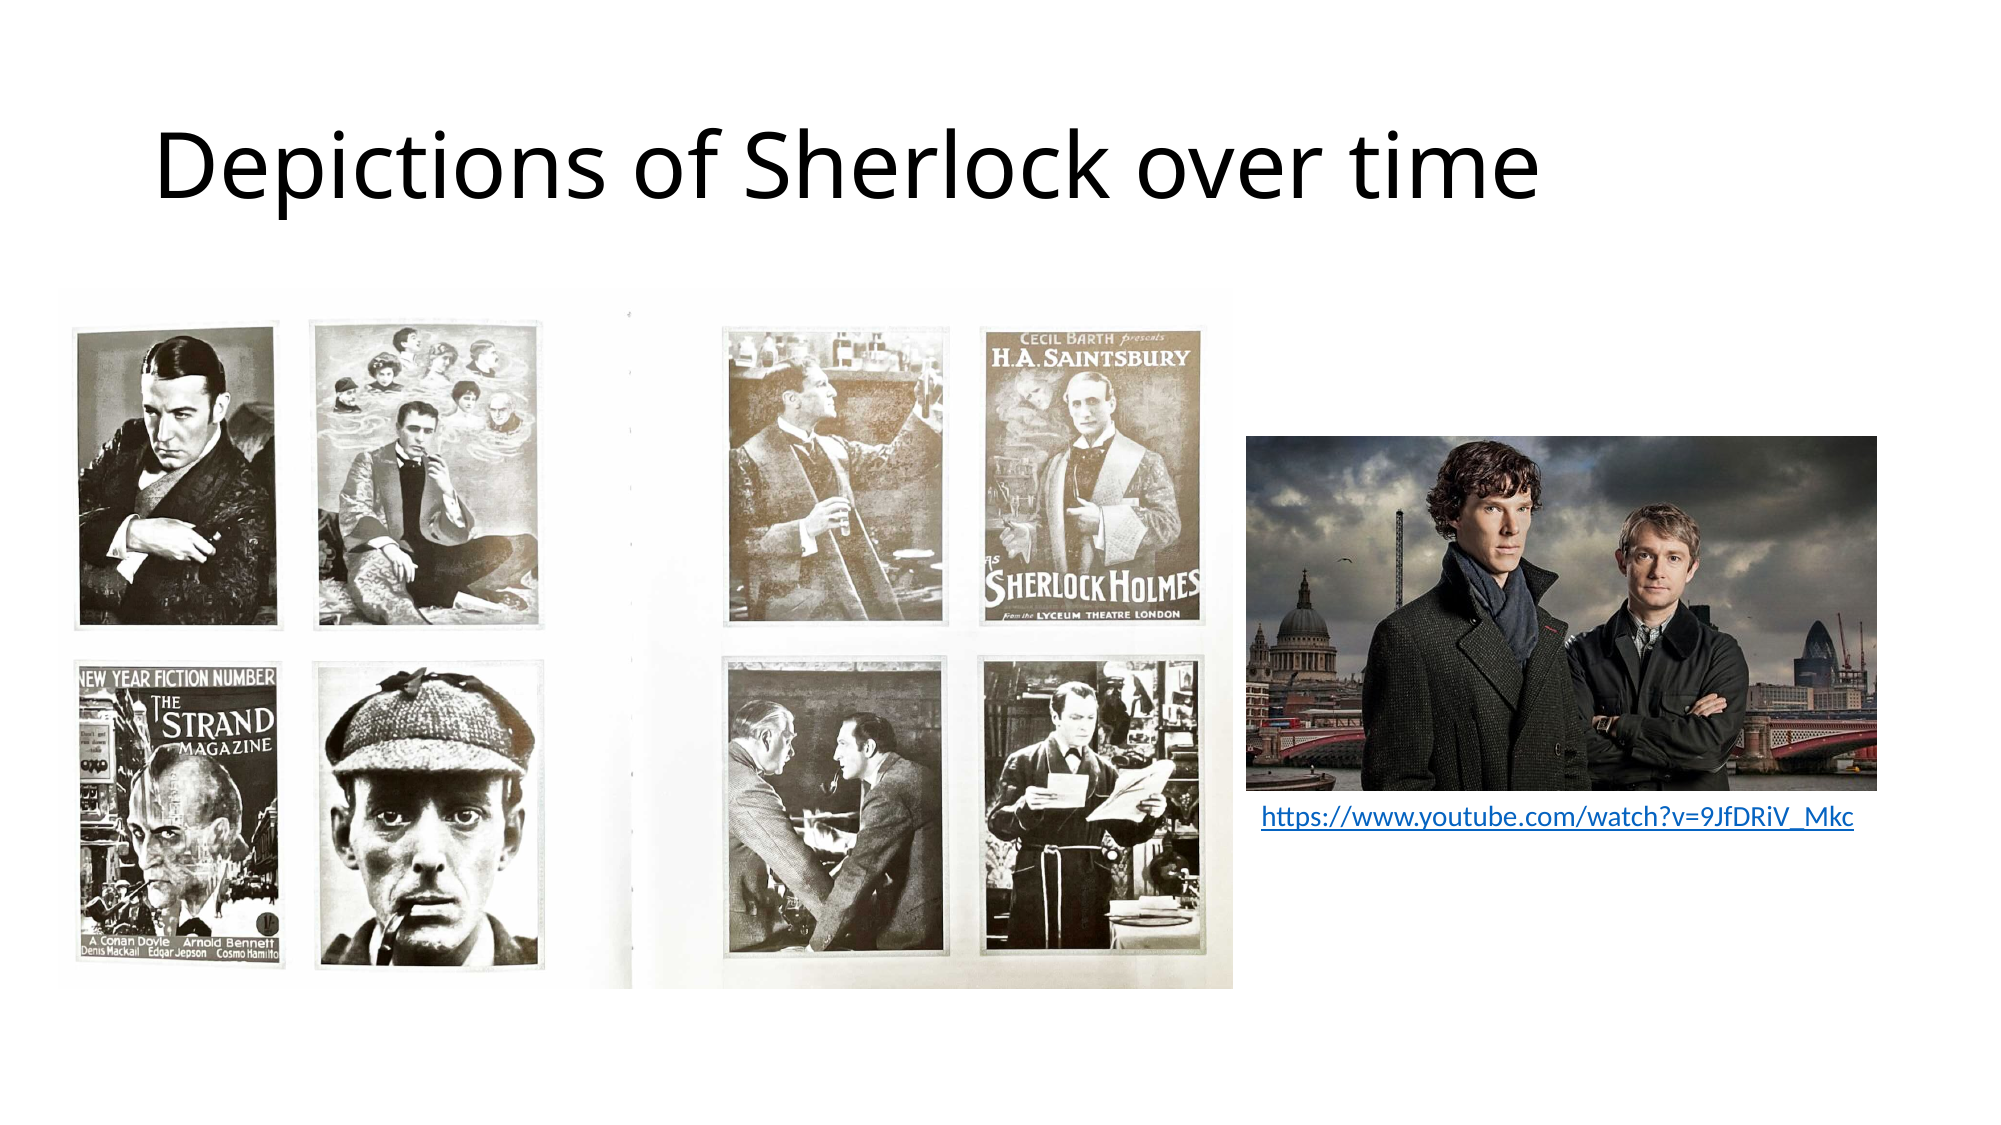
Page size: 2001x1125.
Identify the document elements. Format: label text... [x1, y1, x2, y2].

title Depictions of Sherlock over time [996, 59, 1863, 278]
title Depictions of Sherlock over time [137, 59, 296, 278]
picture [996, 288, 1233, 989]
picture [58, 288, 296, 989]
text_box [1246, 436, 1877, 841]
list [296, 51, 996, 1125]
